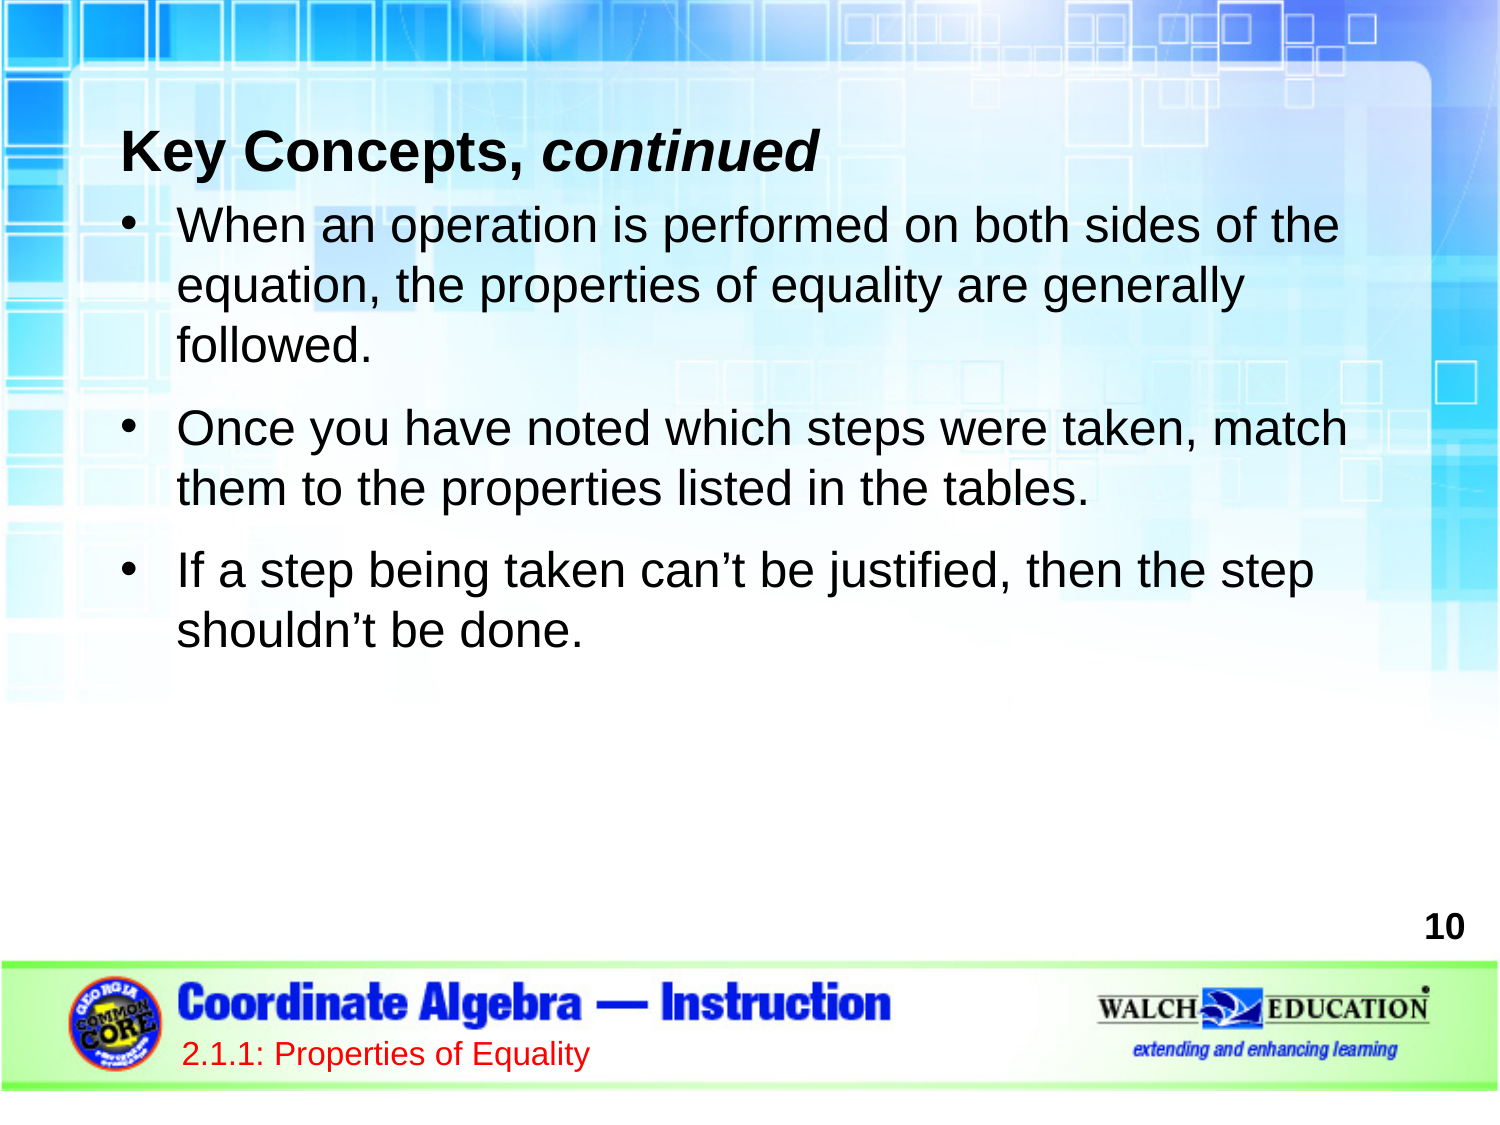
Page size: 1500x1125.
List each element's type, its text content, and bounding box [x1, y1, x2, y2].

picture [1, 0, 1500, 1091]
list 2.1.1: Properties of Equality [166, 1024, 1074, 1068]
subtitle Key Concepts, continued When an operation is performed on both sides of the equation, the properties of equality are generally followed. Once you have noted which steps were taken, match them to the properties listed in the tables. If a step being taken can’t be justified, then the step shouldn’t be done. [105, 105, 1394, 925]
slide_number 10 [1361, 901, 1481, 949]
